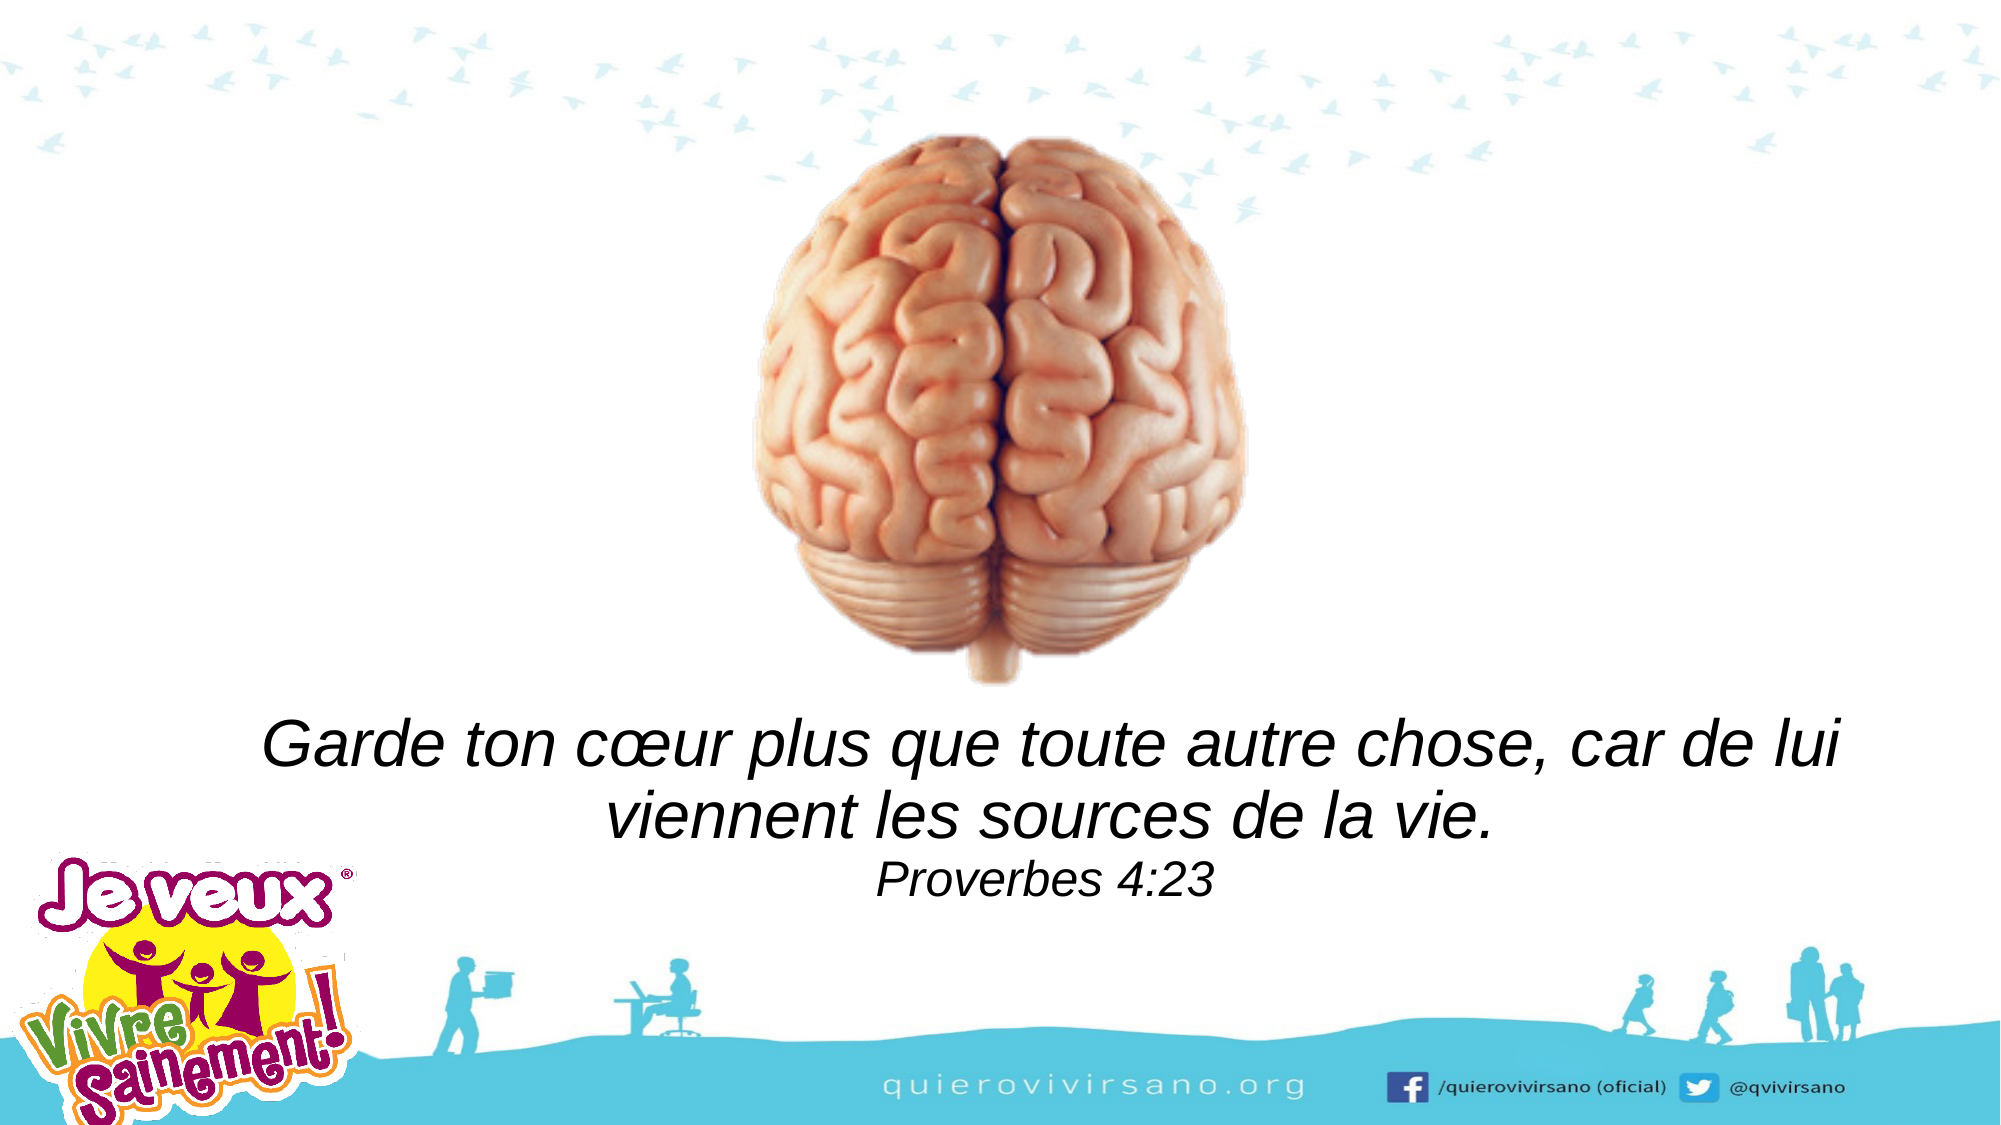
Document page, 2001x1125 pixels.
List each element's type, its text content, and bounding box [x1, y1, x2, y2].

title Garde ton cœur plus que toute autre chose, car de lui viennent les sources de la vie. Proverbes 4:23 [218, 523, 1886, 915]
picture [0, 0, 2001, 1125]
